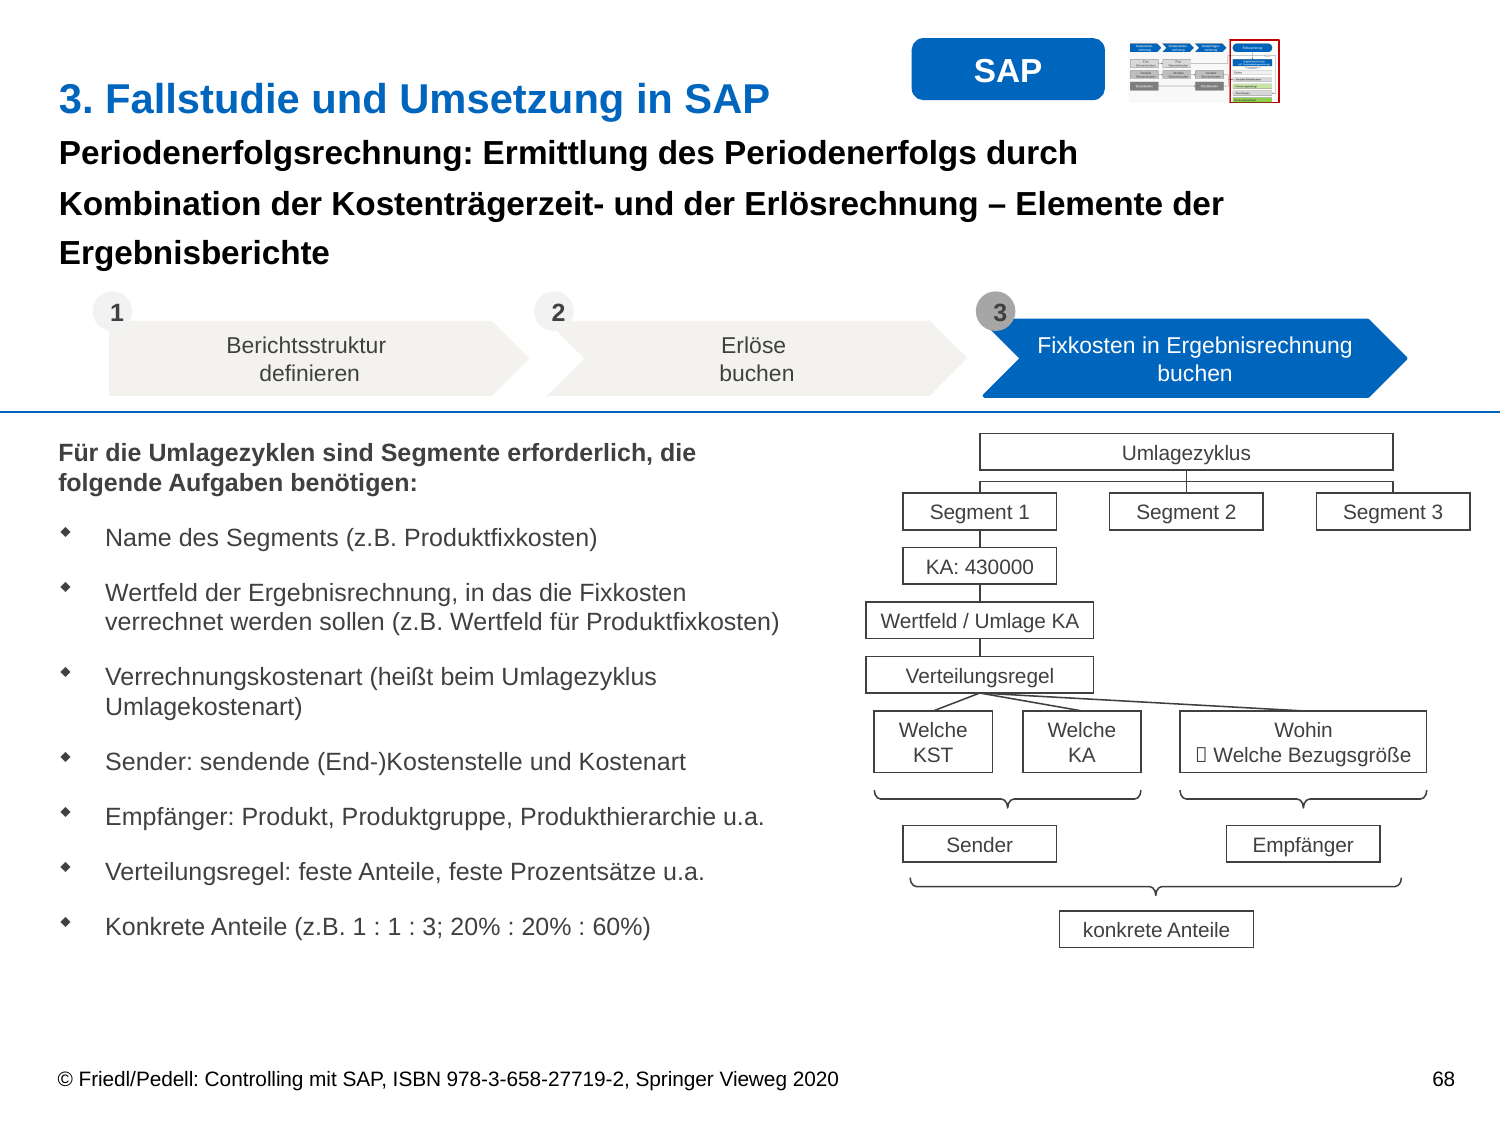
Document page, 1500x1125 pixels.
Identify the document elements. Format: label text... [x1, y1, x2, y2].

text_box SAP [911, 38, 1105, 101]
text_box Berichtsstruktur definieren [106, 318, 532, 398]
slide_number 68 [1262, 1058, 1470, 1119]
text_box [865, 433, 1471, 949]
text_box Erlöse buchen [544, 318, 970, 398]
text_box Für die Umlagezyklen sind Segmente erforderlich, die folgende Aufgaben benötigen: Name des Segments (z.B. Produktfixkosten) Wertfeld der Ergebnisrechnung, in das die Fixkosten verrechnet werden sollen (z.B. Wertfeld für Produktfixkosten) Verrechnungskostenart (heißt beim Umlagezyklus Umlagekostenart) Sender: sendende (End-)Kostenstelle und Kostenart Empfänger: Produkt, Produktgruppe, Produkthierarchie u.a. Verteilungsregel: feste Anteile, feste Prozentsätze u.a. Konkrete Anteile (z.B. 1 : 1 : 3; 20% : 20% : 60%) [43, 428, 805, 953]
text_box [1128, 39, 1280, 104]
text_box Fixkosten in Ergebnisrechnung buchen [982, 318, 1408, 398]
text_box 2 [534, 291, 574, 331]
footer © Friedl/Pedell: Controlling mit SAP, ISBN 978-3-658-27719-2, Springer Vieweg 2020 [42, 1058, 1235, 1113]
text_box 1 [92, 291, 133, 331]
text_box 3 [975, 291, 1016, 331]
title 3. Fallstudie und Umsetzung in SAP [58, 58, 1278, 119]
list Periodenerfolgsrechnung: Ermittlung des Periodenerfolgs durch Kombination der Kostenträgerzeit- und der Erlösrechnung – Elemente der Ergebnisberichte [58, 121, 1278, 171]
